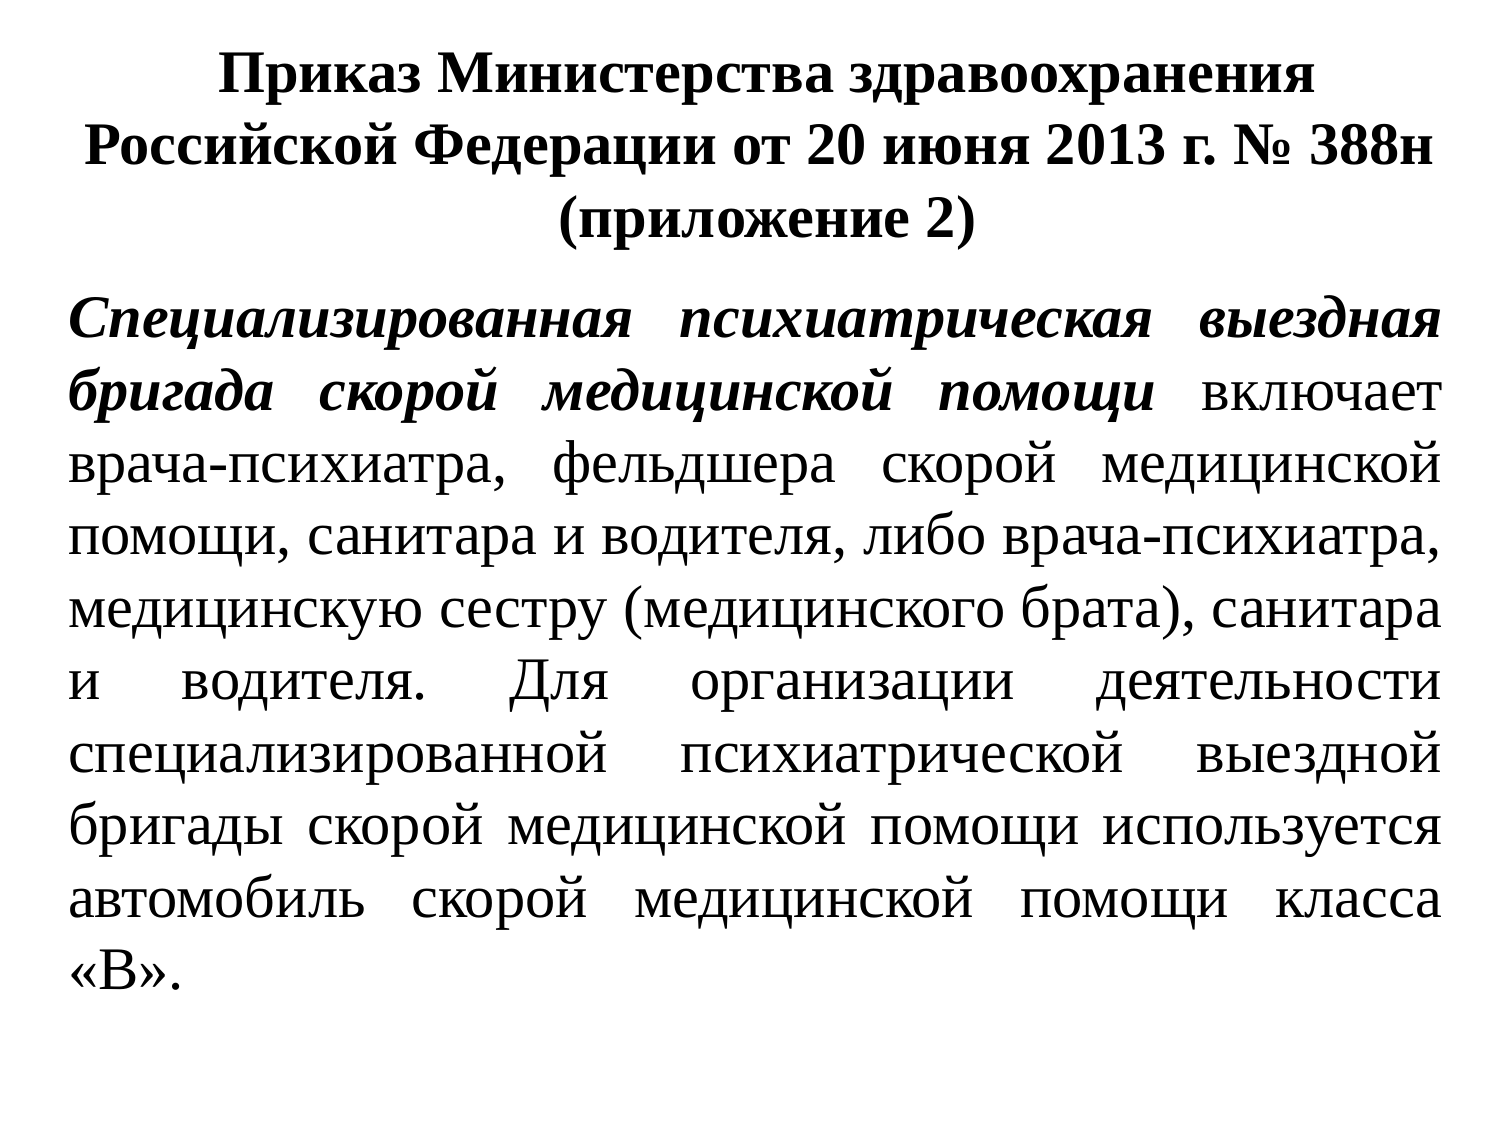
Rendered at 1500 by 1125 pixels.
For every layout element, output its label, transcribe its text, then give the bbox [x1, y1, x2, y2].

title Приказ Министерства здравоохранения Российской Федерации от 20 июня 2013 г. № 388н (приложение 2) [64, 46, 1471, 235]
list Специализированная психиатрическая выездная бригада скорой медицинской помощи включает врача-психиатра, фельдшера скорой медицинской помощи, санитара и водителя, либо врача-психиатра, медицинскую сестру (медицинского брата), санитара и водителя. Для организации деятельности специализированной психиатрической выездной бригады скорой медицинской помощи используется автомобиль скорой медицинской помощи класса «B». [53, 269, 1459, 1055]
